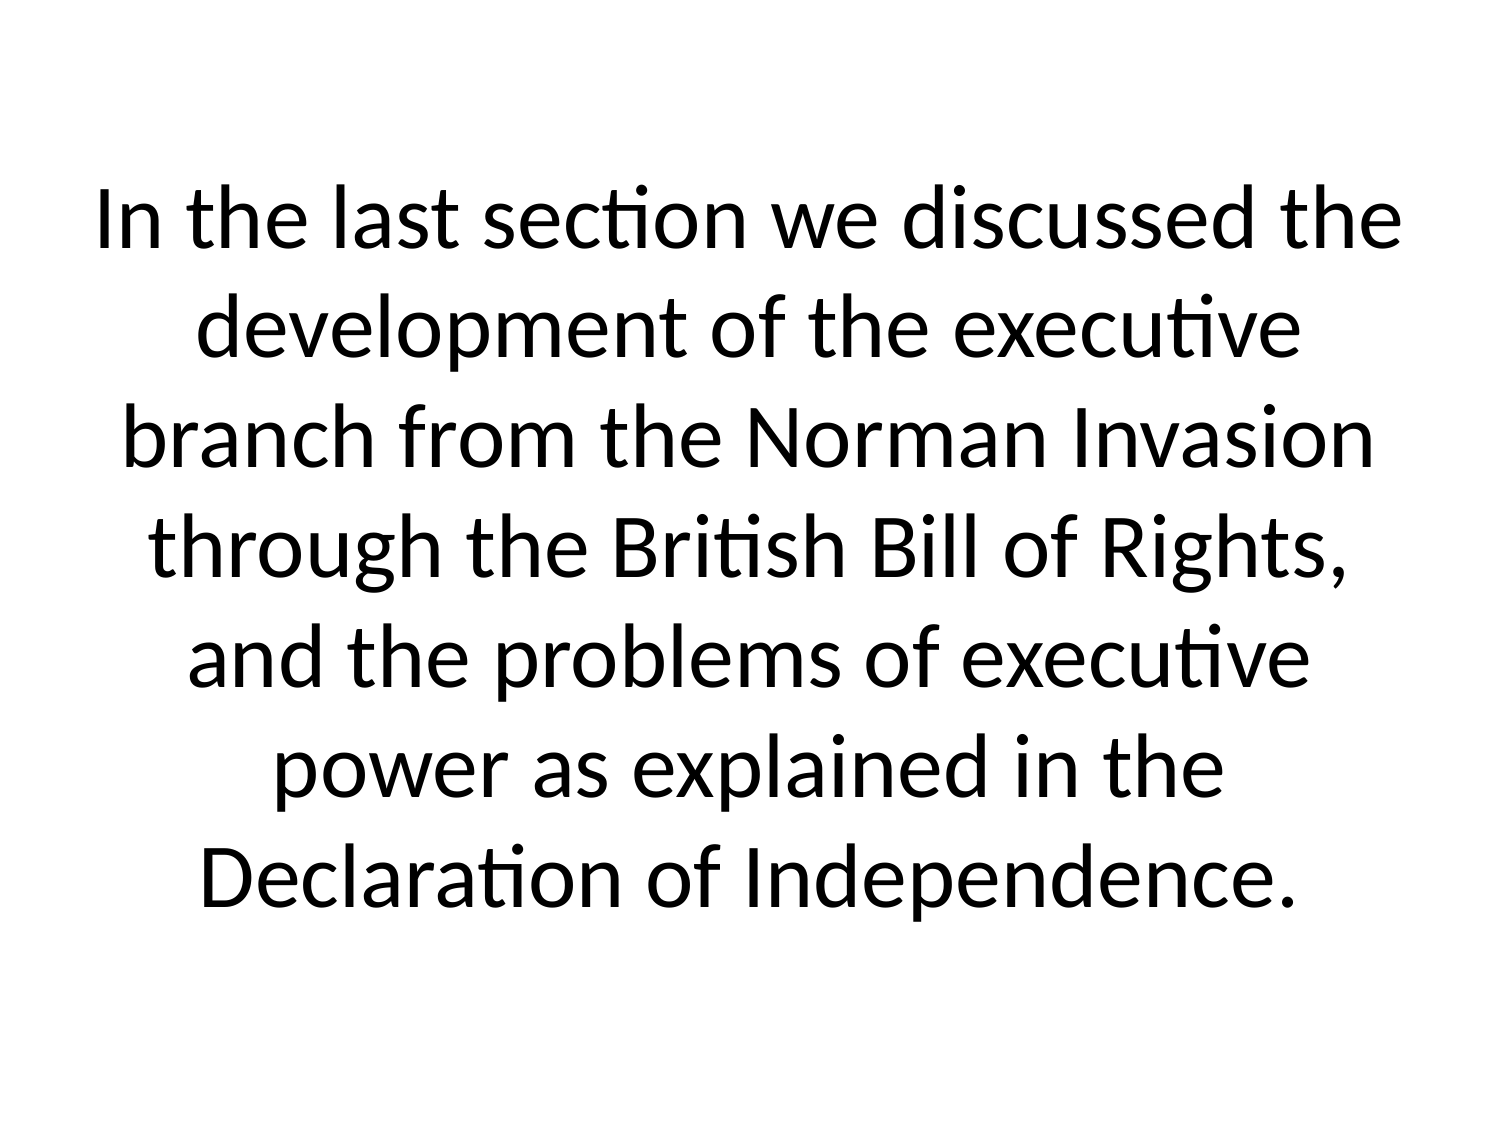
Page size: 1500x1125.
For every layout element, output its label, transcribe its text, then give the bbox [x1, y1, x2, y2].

title In the last section we discussed the development of the executive branch from the Norman Invasion through the British Bill of Rights, and the problems of executive power as explained in the Declaration of Independence. [74, 44, 1426, 1038]
